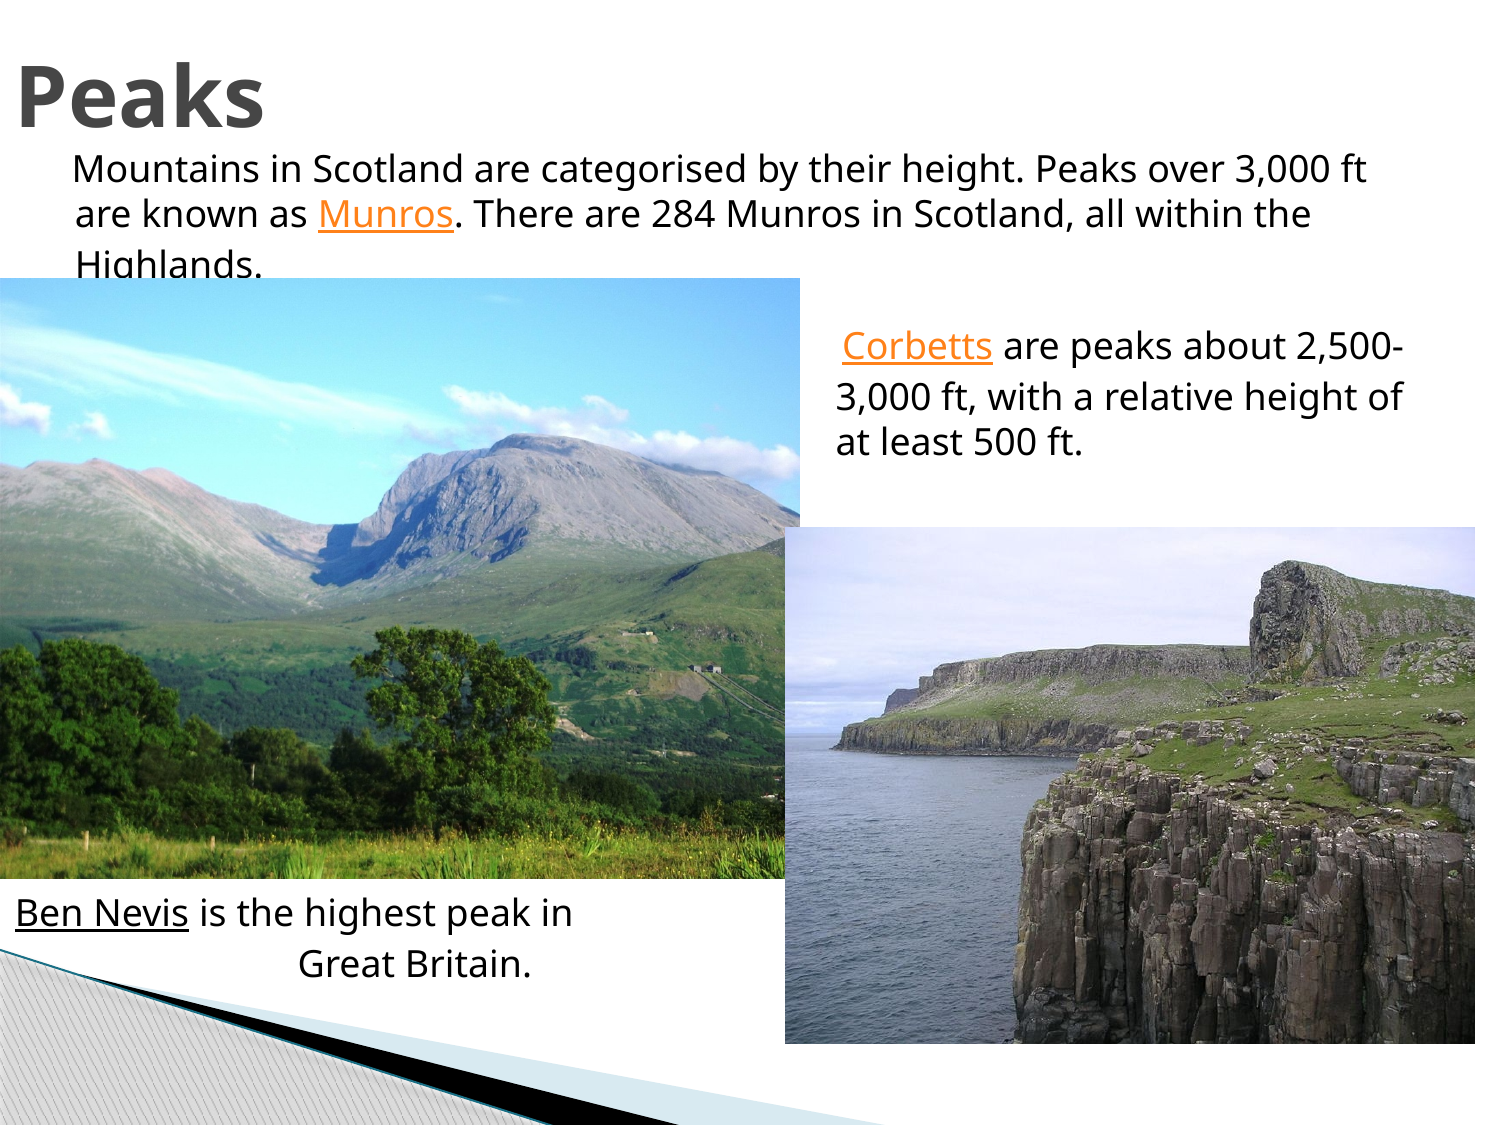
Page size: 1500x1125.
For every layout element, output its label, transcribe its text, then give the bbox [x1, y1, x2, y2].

picture [0, 278, 1475, 1044]
text_box Ben Nevis is the highest peak in Great Britain. [0, 891, 650, 1038]
title Peaks [0, 0, 1350, 188]
list Mountains in Scotland are categorised by their height. Peaks over 3,000 ft are known as Munros. There are 284 Munros in Scotland, all within the Highlands. [0, 137, 1396, 245]
text_box Corbetts are peaks about 2,500-3,000 ft, with a relative height of at least 500 ft. [820, 314, 1447, 471]
